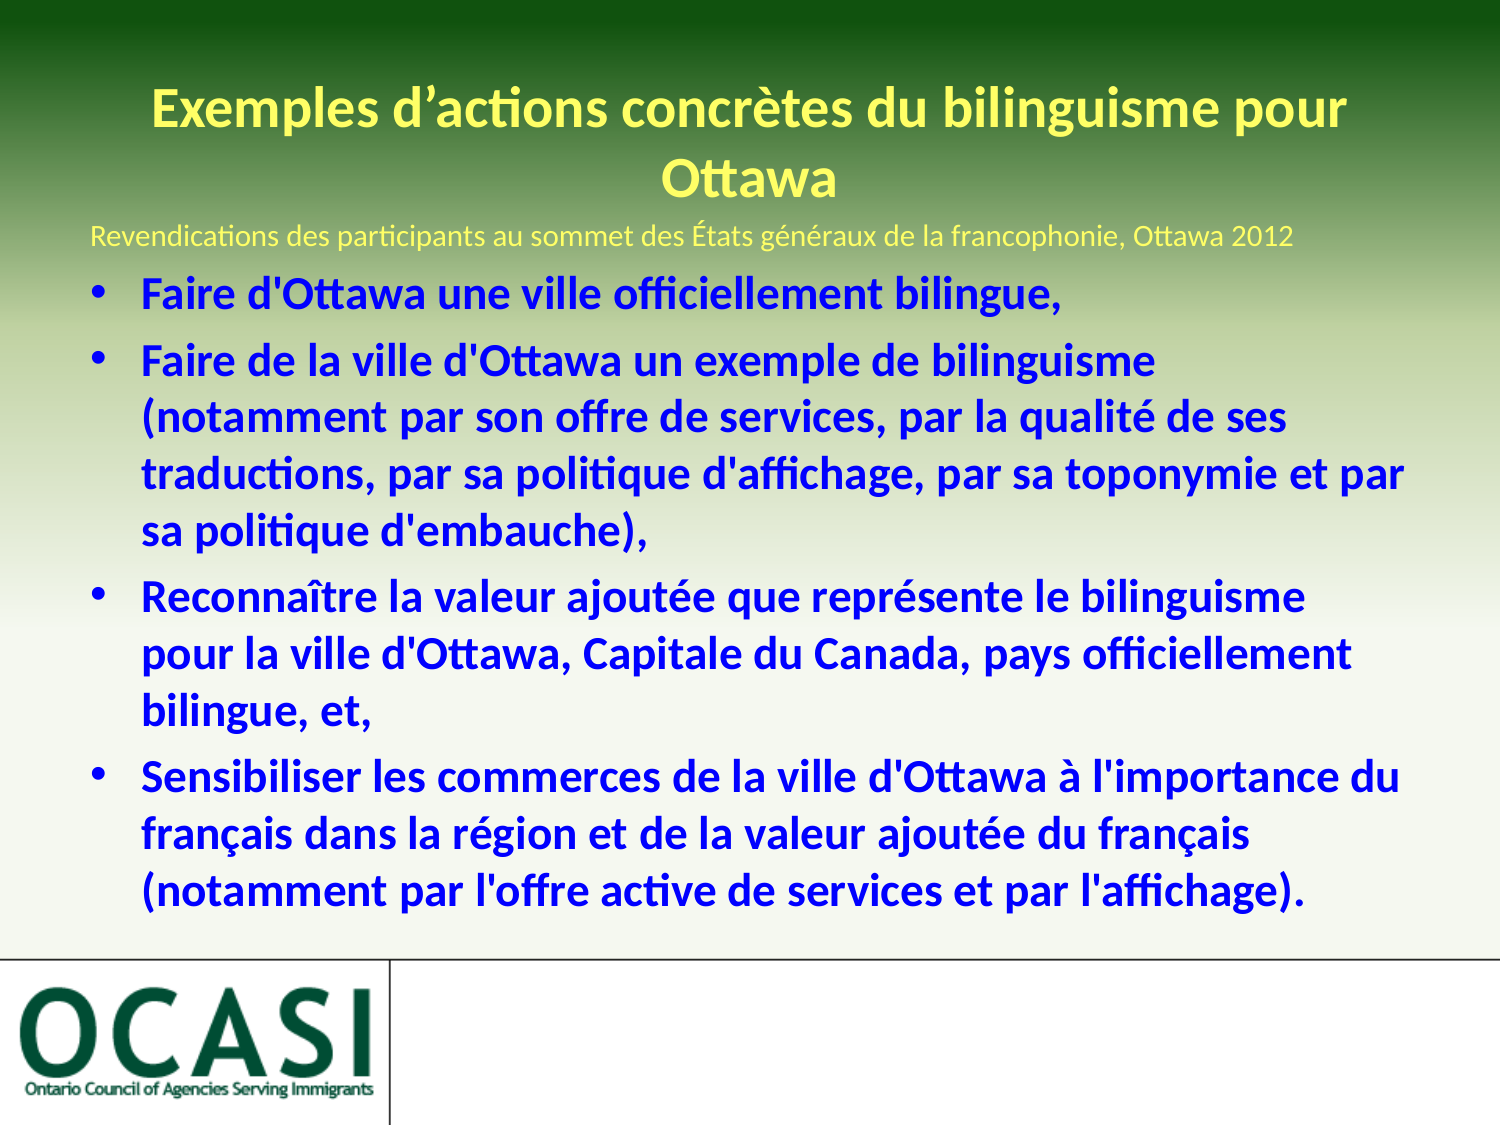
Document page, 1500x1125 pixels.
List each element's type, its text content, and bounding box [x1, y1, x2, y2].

title Exemples d’actions concrètes du bilinguisme pour Ottawa [75, 45, 1425, 208]
list Revendications des participants au sommet des États généraux de la francophonie, Ottawa 2012 Faire d'Ottawa une ville officiellement bilingue, Faire de la ville d'Ottawa un exemple de bilinguisme (notamment par son offre de services, par la qualité de ses traductions, par sa politique d'affichage, par sa toponymie et par sa politique d'embauche), Reconnaître la valeur ajoutée que représente le bilinguisme pour la ville d'Ottawa, Capitale du Canada, pays officiellement bilingue, et, Sensibiliser les commerces de la ville d'Ottawa à l'importance du français dans la région et de la valeur ajoutée du français (notamment par l'offre active de services et par l'affichage). [75, 208, 1425, 941]
picture [0, 0, 1500, 1125]
